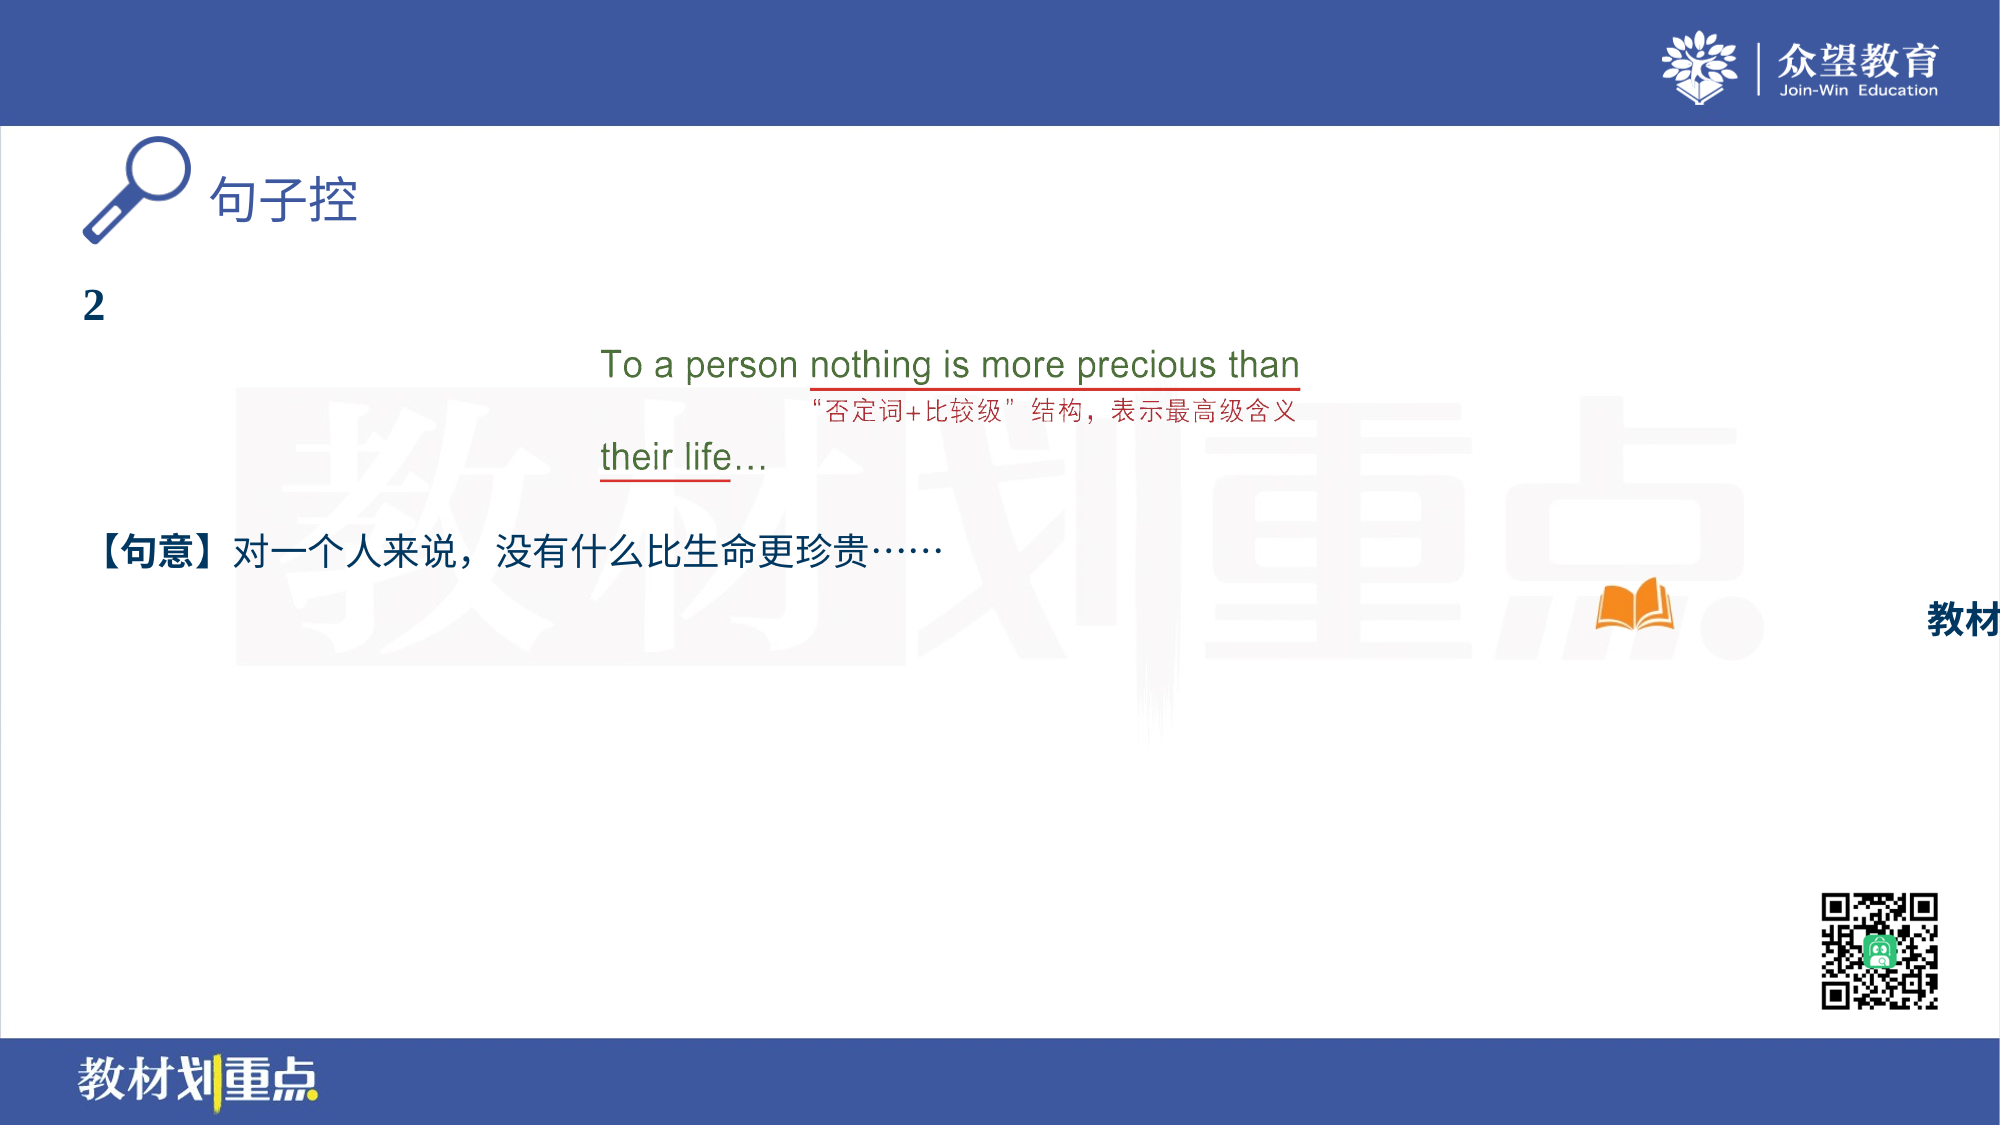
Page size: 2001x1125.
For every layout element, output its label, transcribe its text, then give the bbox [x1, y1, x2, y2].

text_box 【句意】对一个人来说，没有什么比生命更珍贵…… 教材P18 [82, 504, 1817, 634]
text_box 2 [82, 247, 1817, 387]
picture [0, 0, 2000, 1125]
